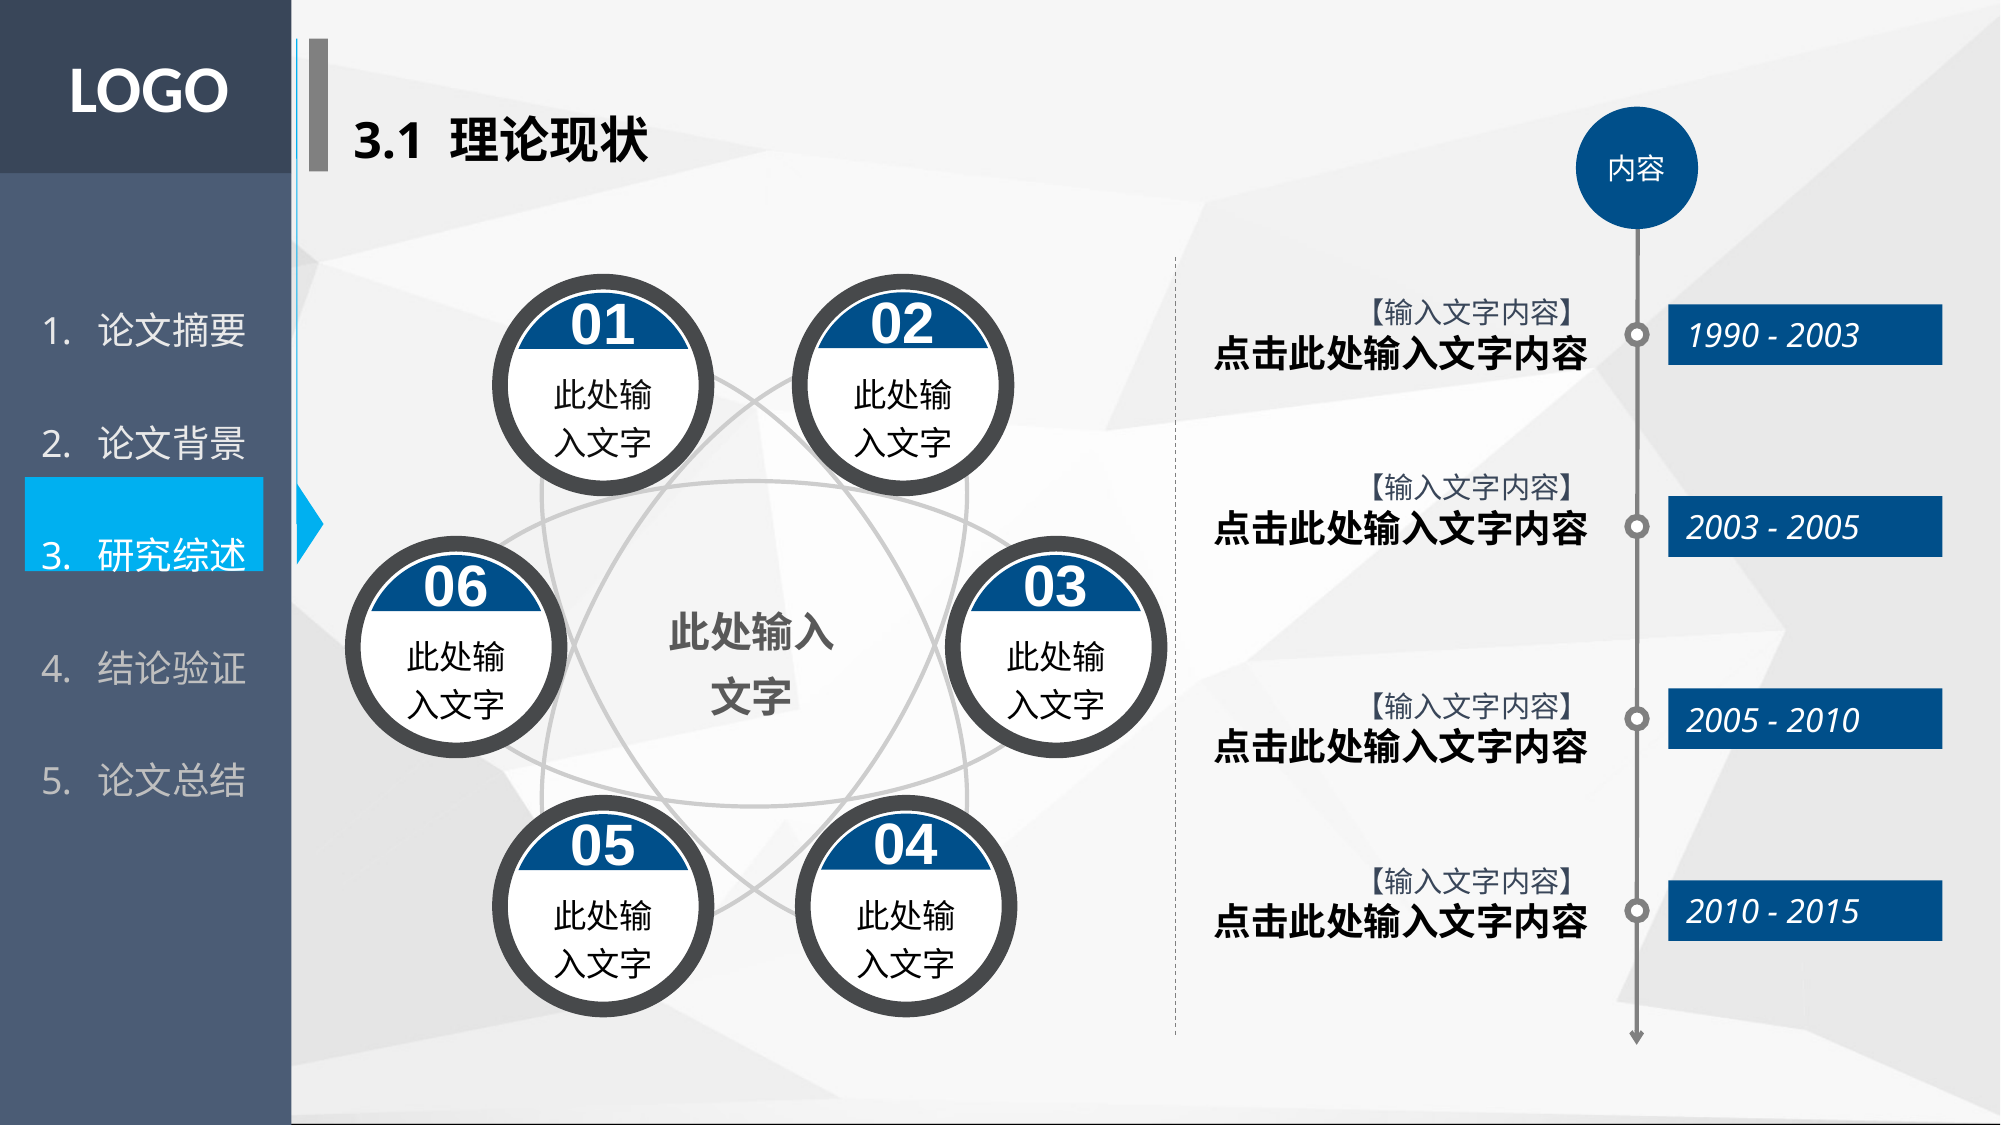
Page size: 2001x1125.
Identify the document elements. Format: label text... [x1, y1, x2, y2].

text_box LOGO [54, 38, 245, 134]
text_box 内容 [1574, 105, 1700, 230]
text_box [1627, 206, 1647, 1045]
text_box 2003 - 2005 [1668, 496, 1943, 557]
text_box 3.1 理论现状 [338, 101, 665, 177]
text_box 【输入文字内容】 点击此处输入文字内容 [1176, 448, 1589, 572]
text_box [24, 477, 324, 572]
text_box 论文摘要 论文背景 研究综述 结论验证 论文总结 [26, 232, 263, 477]
text_box 1990 - 2003 [1668, 304, 1943, 365]
text_box 【输入文字内容】 点击此处输入文字内容 [1171, 842, 1175, 965]
text_box 【输入文字内容】 点击此处输入文字内容 [1171, 273, 1175, 396]
text_box 【输入文字内容】 点击此处输入文字内容 [1171, 666, 1175, 790]
picture [292, 0, 2001, 1125]
text_box [308, 38, 329, 172]
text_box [352, 281, 1160, 1010]
text_box 2005 - 2010 [1668, 688, 1943, 749]
text_box 【输入文字内容】 点击此处输入文字内容 [1176, 842, 1589, 965]
text_box 【输入文字内容】 点击此处输入文字内容 [1171, 448, 1175, 572]
text_box 2010 - 2015 [1668, 880, 1943, 941]
text_box 【输入文字内容】 点击此处输入文字内容 [1176, 273, 1589, 396]
text_box 论文摘要 论文背景 研究综述 结论验证 论文总结 [26, 572, 263, 810]
text_box 【输入文字内容】 点击此处输入文字内容 [1176, 666, 1589, 790]
